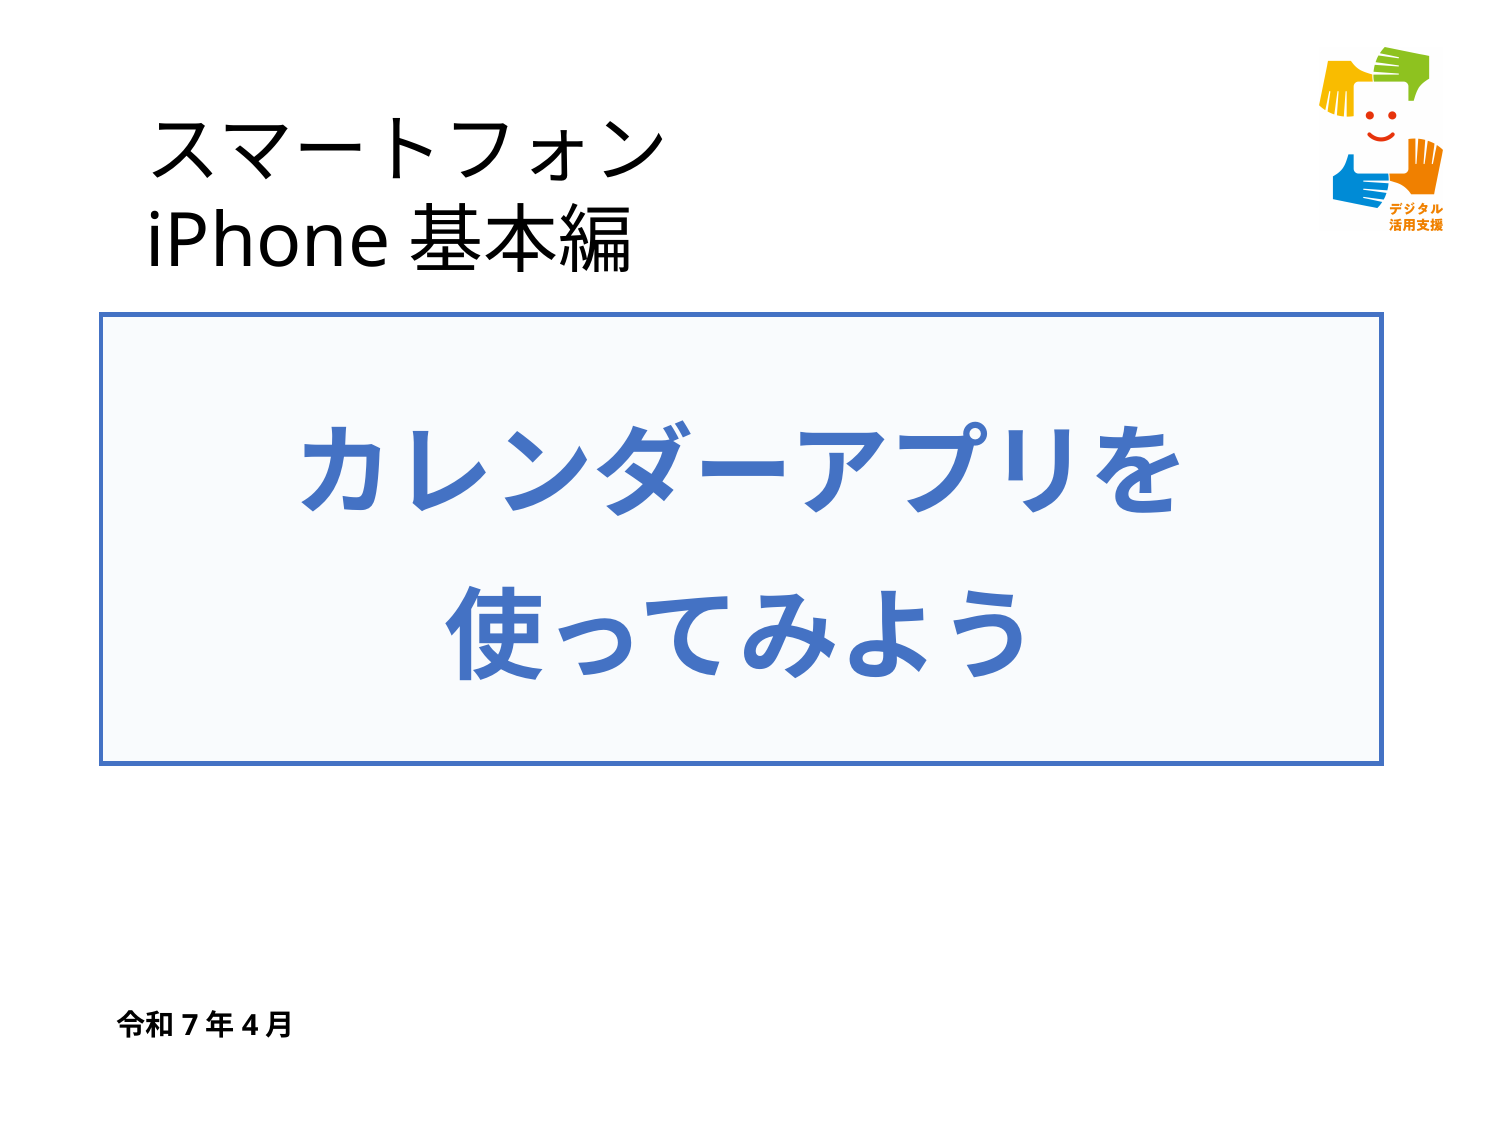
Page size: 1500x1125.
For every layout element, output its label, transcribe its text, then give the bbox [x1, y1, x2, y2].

text_box スマートフォン iPhone基本編 [130, 93, 1195, 289]
picture [1319, 47, 1443, 231]
text_box 令和7年4月 [101, 998, 456, 1049]
text_box カレンダーアプリを 使ってみよう [101, 378, 1383, 697]
